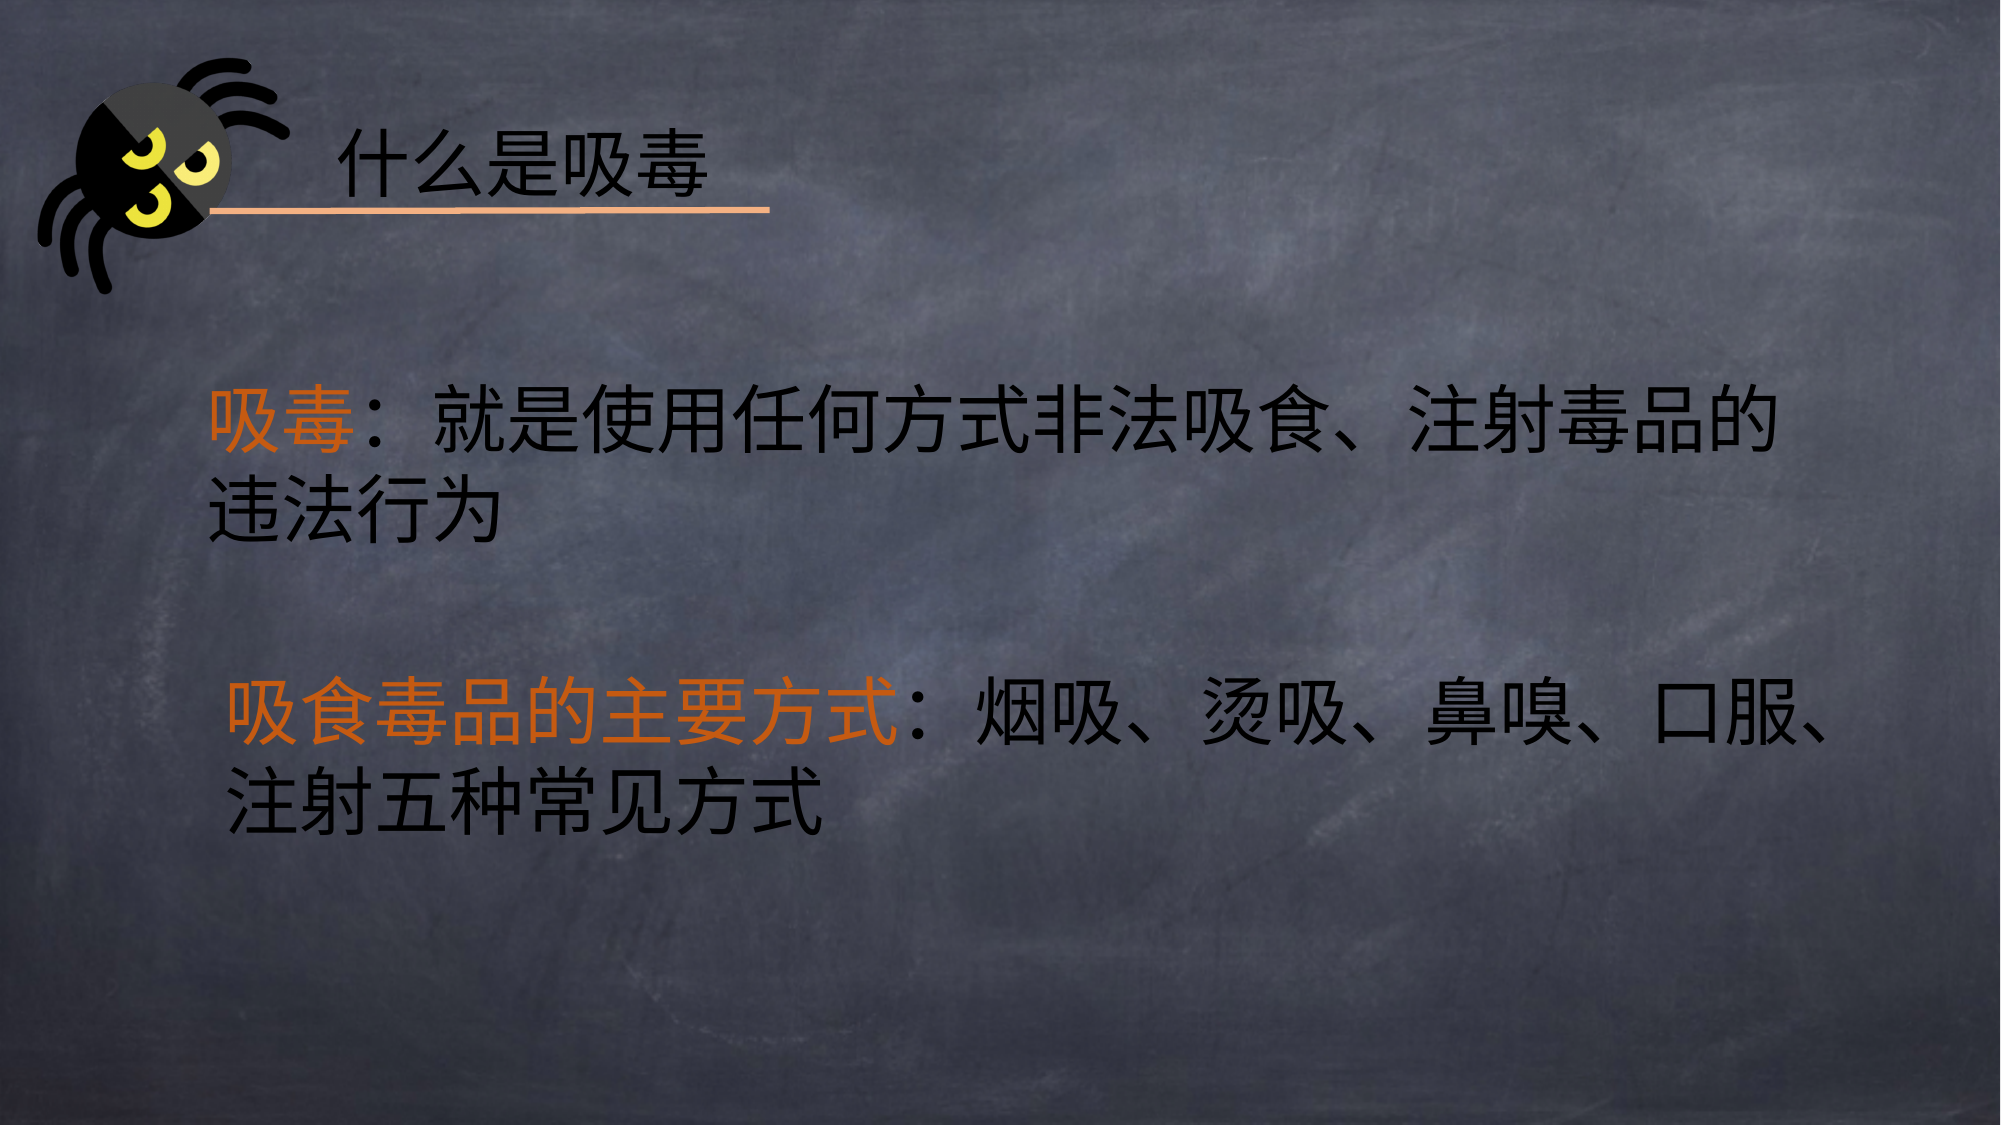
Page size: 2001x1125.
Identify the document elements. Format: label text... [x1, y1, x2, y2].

picture [0, 0, 2001, 1125]
text_box 什么是吸毒 [274, 212, 767, 295]
text_box 什么是吸毒 [290, 109, 767, 209]
text_box 吸毒：就是使用任何方式非法吸食、注射毒品的违法行为 [192, 364, 1862, 560]
text_box 吸食毒品的主要方式：烟吸、烫吸、鼻嗅、口服、注射五种常见方式 [209, 657, 1827, 853]
